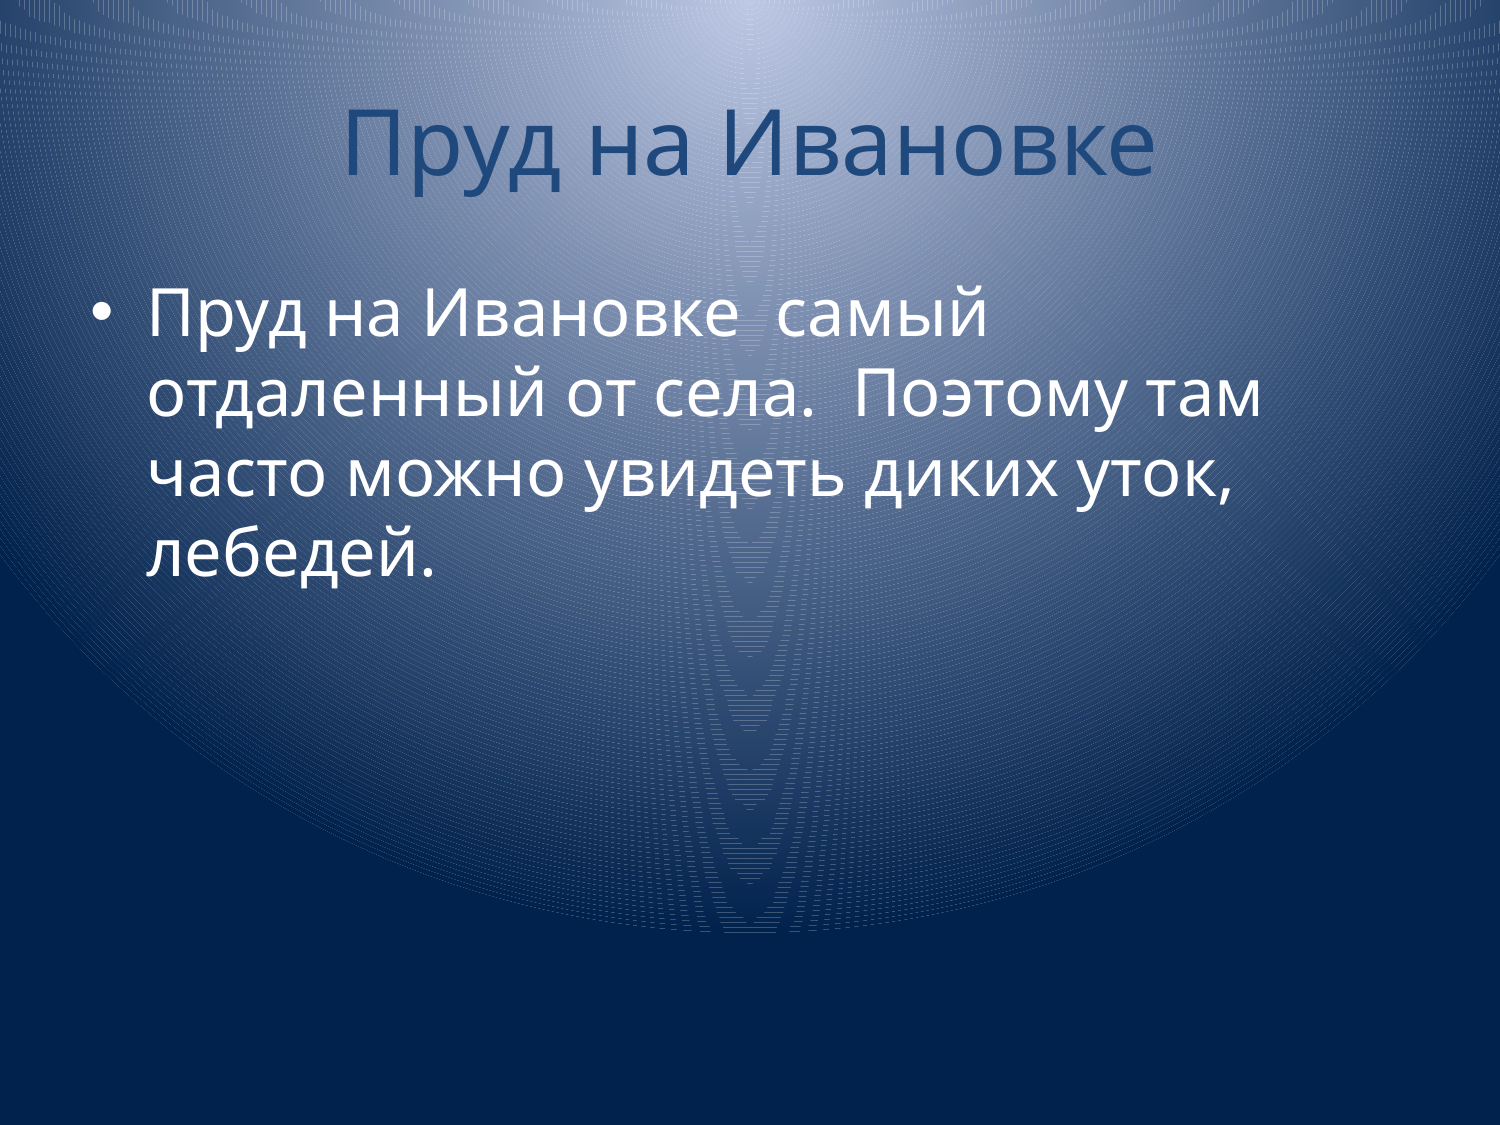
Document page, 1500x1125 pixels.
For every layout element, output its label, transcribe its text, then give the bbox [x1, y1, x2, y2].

list Пруд на Ивановке самый отдаленный от села. Поэтому там часто можно увидеть диких уток, лебедей. [75, 262, 1425, 1005]
title Пруд на Ивановке [75, 45, 1425, 233]
